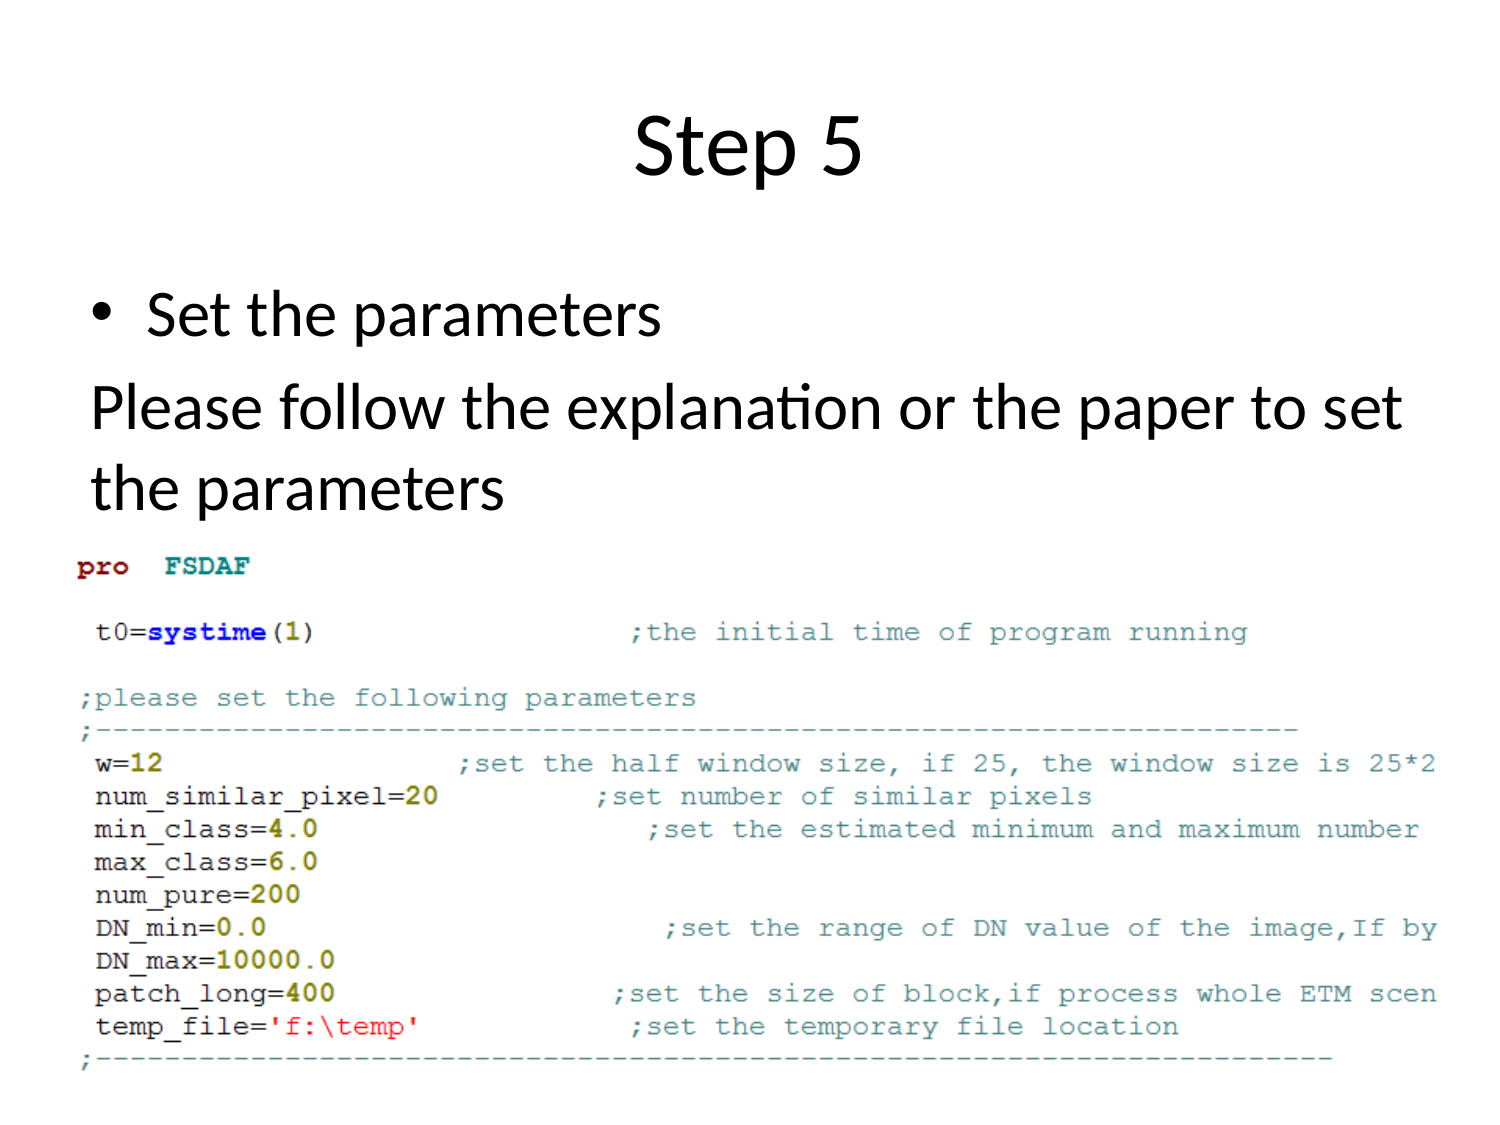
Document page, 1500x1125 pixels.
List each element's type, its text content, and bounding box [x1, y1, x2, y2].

title Step 5 [75, 45, 1425, 233]
list Set the parameters Please follow the explanation or the paper to set the parameters [75, 262, 1425, 536]
picture [75, 537, 1439, 1091]
